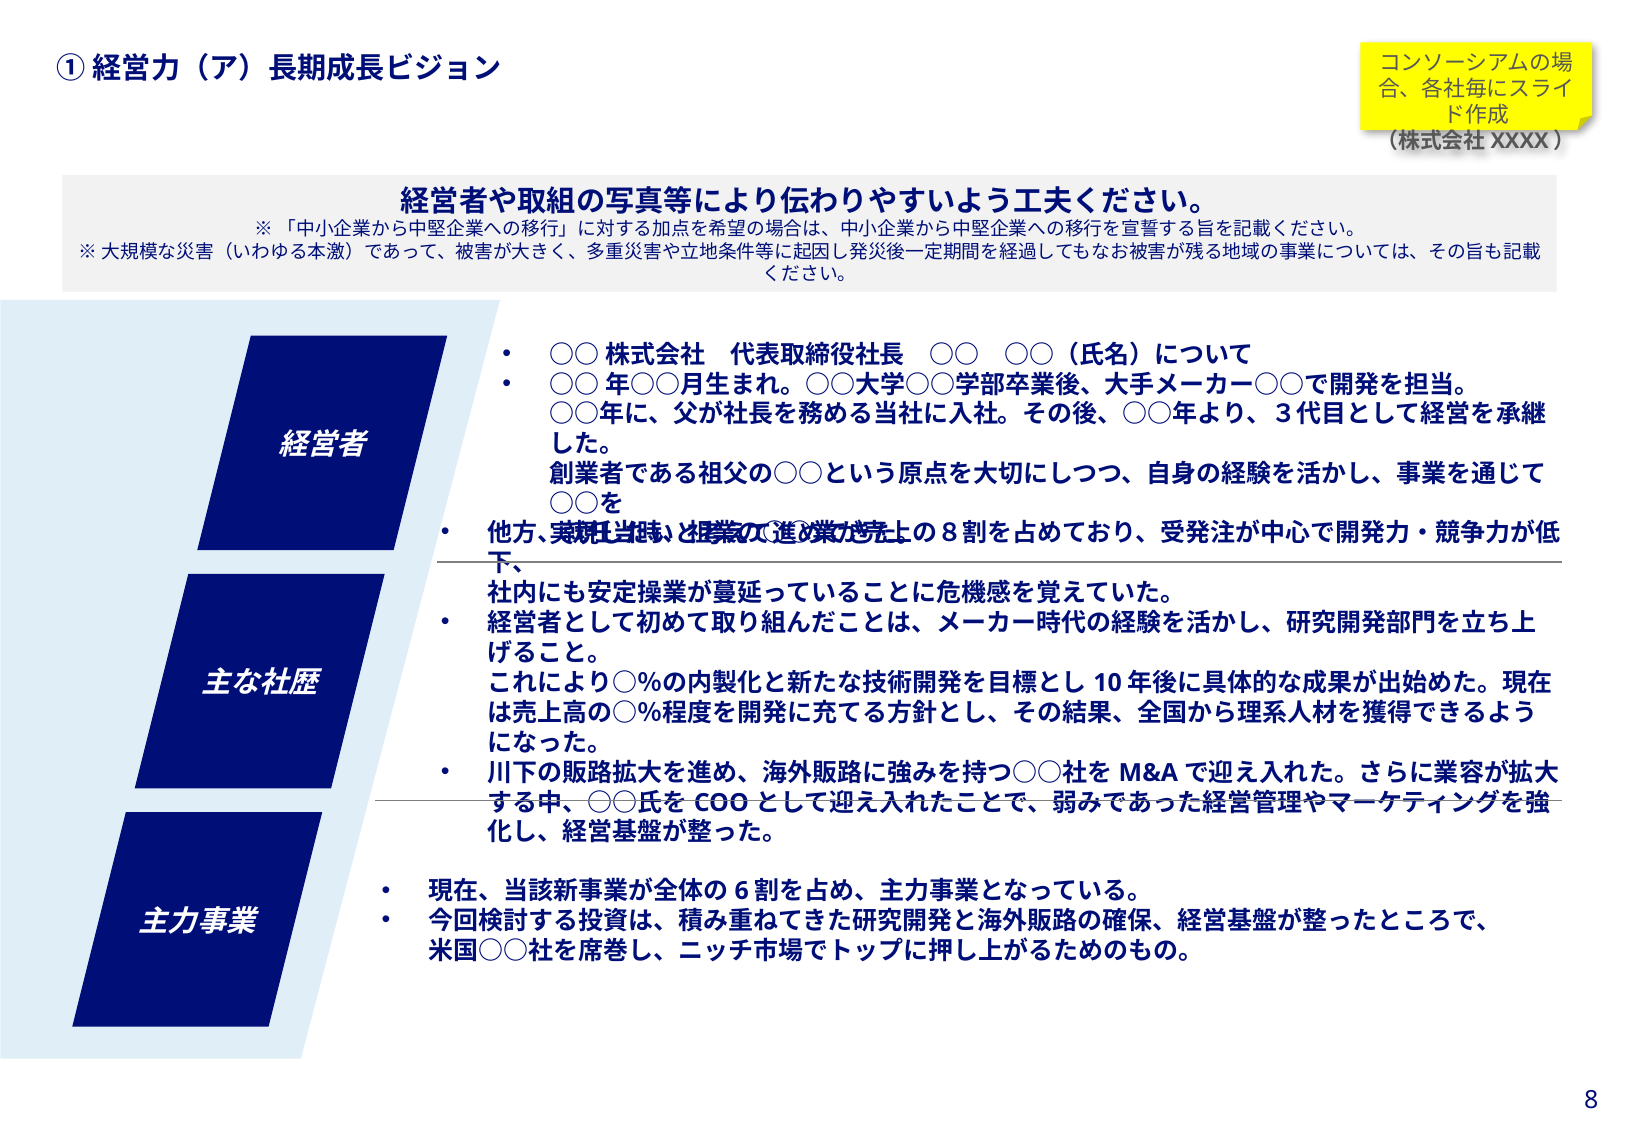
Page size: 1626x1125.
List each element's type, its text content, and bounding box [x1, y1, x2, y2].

text_box 経営者や取組の写真等により伝わりやすいよう工夫ください。 ※「中小企業から中堅企業への移行」に対する加点を希望の場合は、中小企業から中堅企業への移行を宣誓する旨を記載ください。 ※大規模な災害（いわゆる本激）であって、被害が大きく、多重災害や立地条件等に起因し発災後一定期間を経過してもなお被害が残る地域の事業については、その旨も記載ください。 [62, 174, 1557, 292]
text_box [0, 299, 1577, 1059]
list ①経営力（ア）長期成長ビジョン [32, 42, 1359, 90]
text_box コンソーシアムの場合、各社毎にスライド作成 （株式会社XXXX） [1359, 41, 1594, 132]
